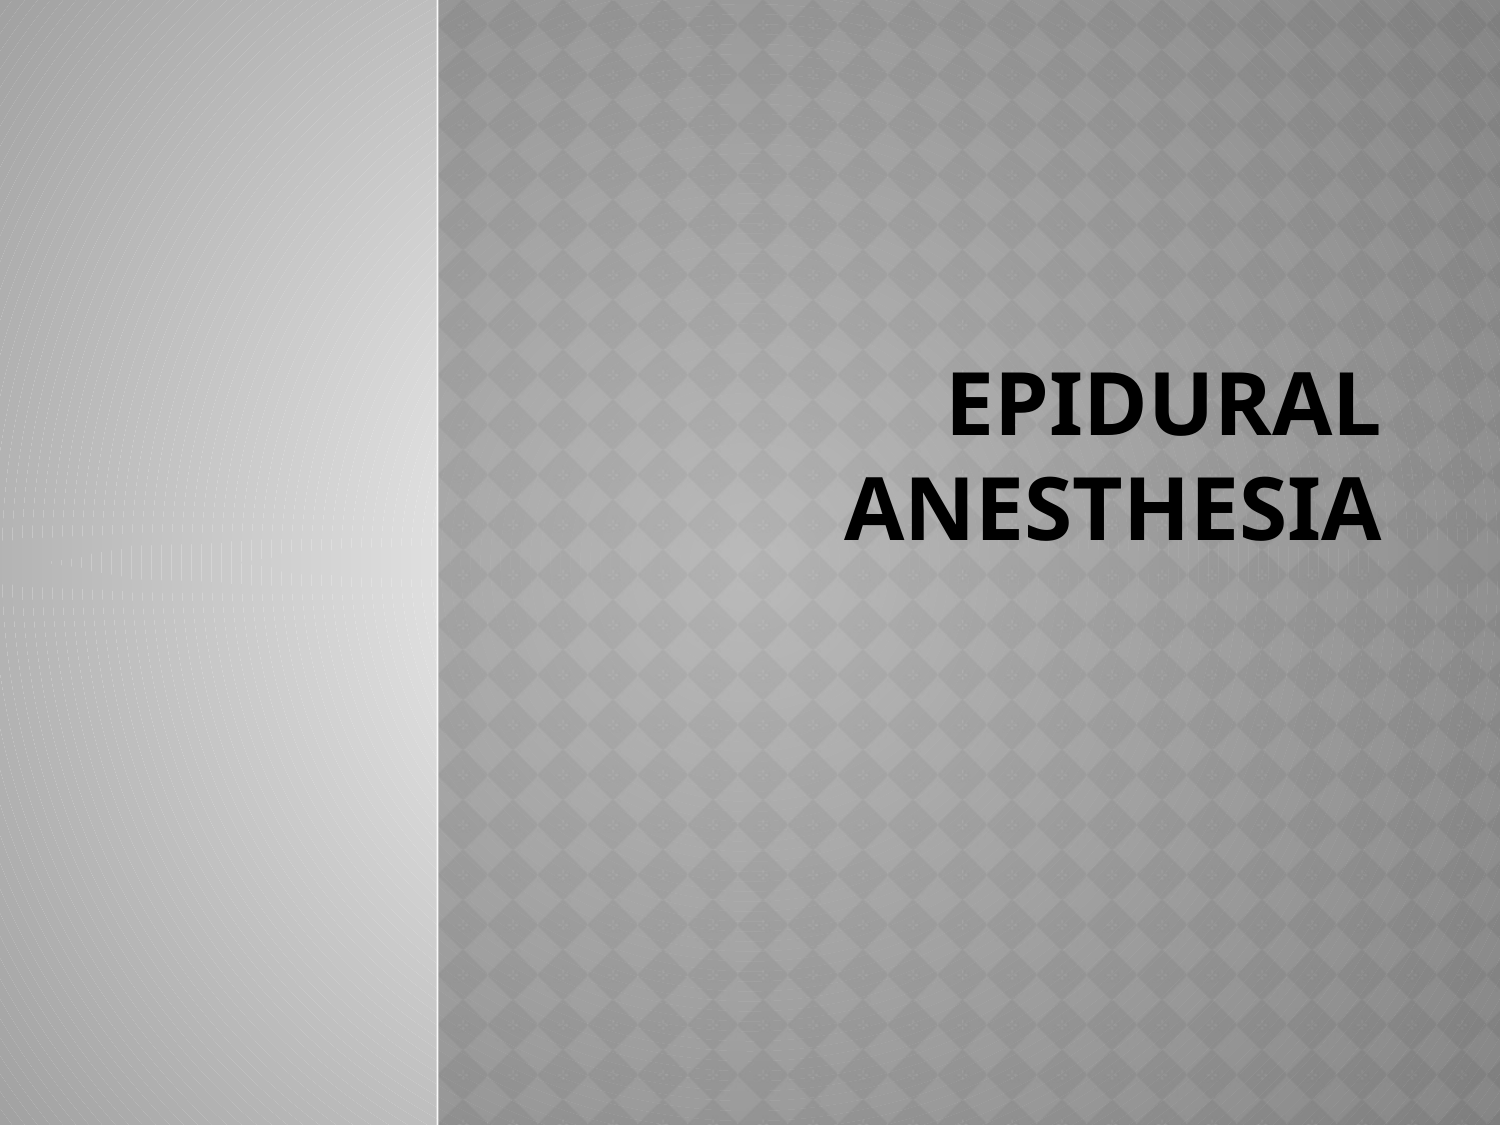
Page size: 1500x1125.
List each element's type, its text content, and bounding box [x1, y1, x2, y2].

title Epidural Anesthesia [552, 87, 1390, 558]
